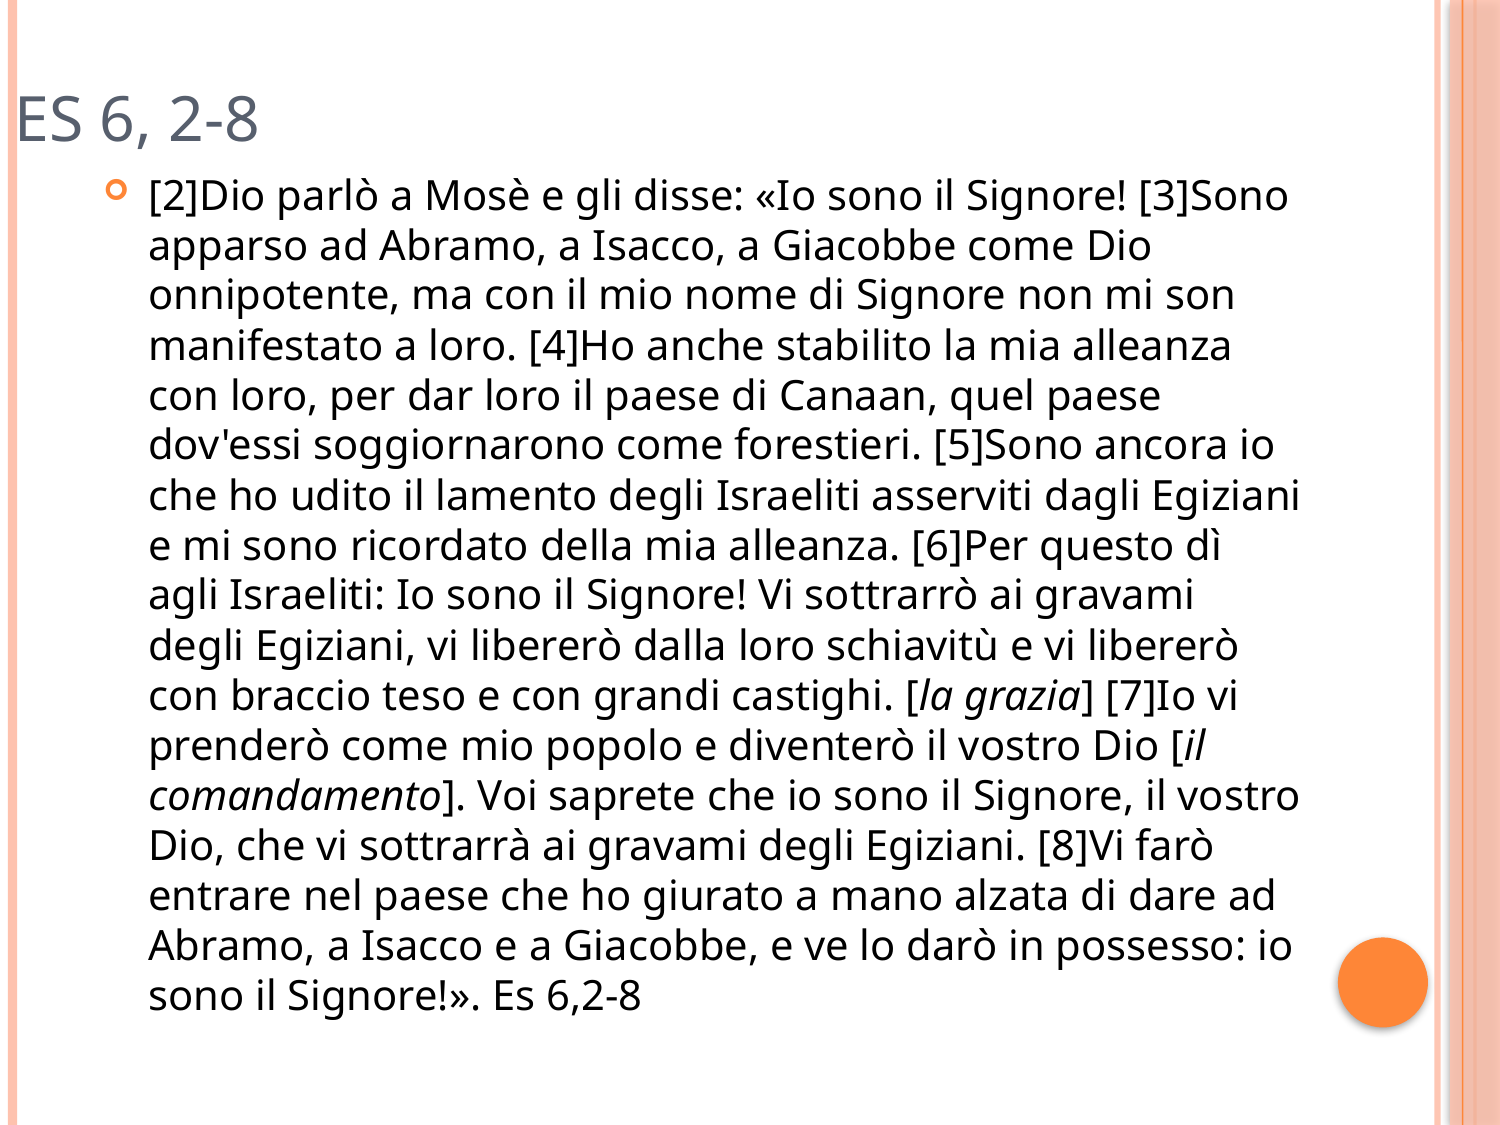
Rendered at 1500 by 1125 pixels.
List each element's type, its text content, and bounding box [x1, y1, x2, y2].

title Es 6, 2-8 [0, 44, 1238, 161]
list [2]Dio parlò a Mosè e gli disse: «Io sono il Signore! [3]Sono apparso ad Abramo, a Isacco, a Giacobbe come Dio onnipotente, ma con il mio nome di Signore non mi son manifestato a loro. [4]Ho anche stabilito la mia alleanza con loro, per dar loro il paese di Canaan, quel paese dov'essi soggiornarono come forestieri. [5]Sono ancora io che ho udito il lamento degli Israeliti asserviti dagli Egiziani e mi sono ricordato della mia alleanza. [6]Per questo dì agli Israeliti: Io sono il Signore! Vi sottrarrò ai gravami degli Egiziani, vi libererò dalla loro schiavitù e vi libererò con braccio teso e con grandi castighi. [la grazia] [7]Io vi prenderò come mio popolo e diventerò il vostro Dio [il comandamento]. Voi saprete che io sono il Signore, il vostro Dio, che vi sottrarrà ai gravami degli Egiziani. [8]Vi farò entrare nel paese che ho giurato a mano alzata di dare ad Abramo, a Isacco e a Giacobbe, e ve lo darò in possesso: io sono il Signore!». Es 6,2-8 [88, 160, 1317, 1125]
